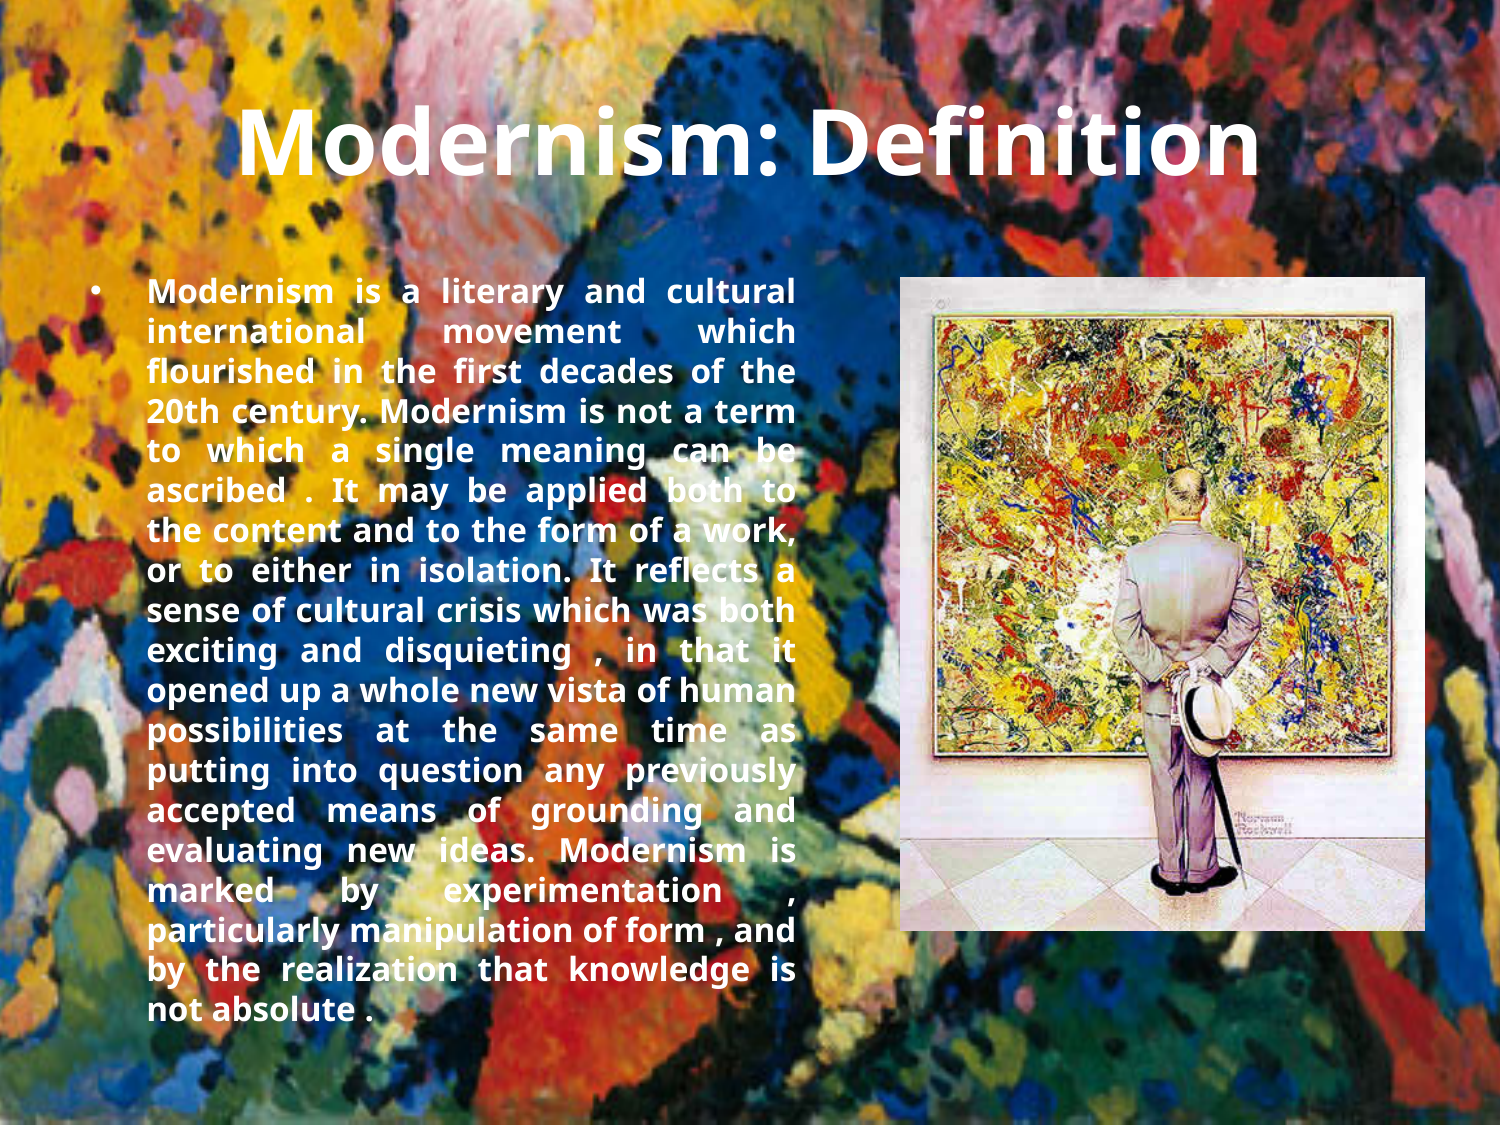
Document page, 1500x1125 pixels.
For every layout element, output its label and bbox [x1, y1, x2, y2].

list [899, 232, 1426, 976]
picture [0, 0, 1500, 1125]
